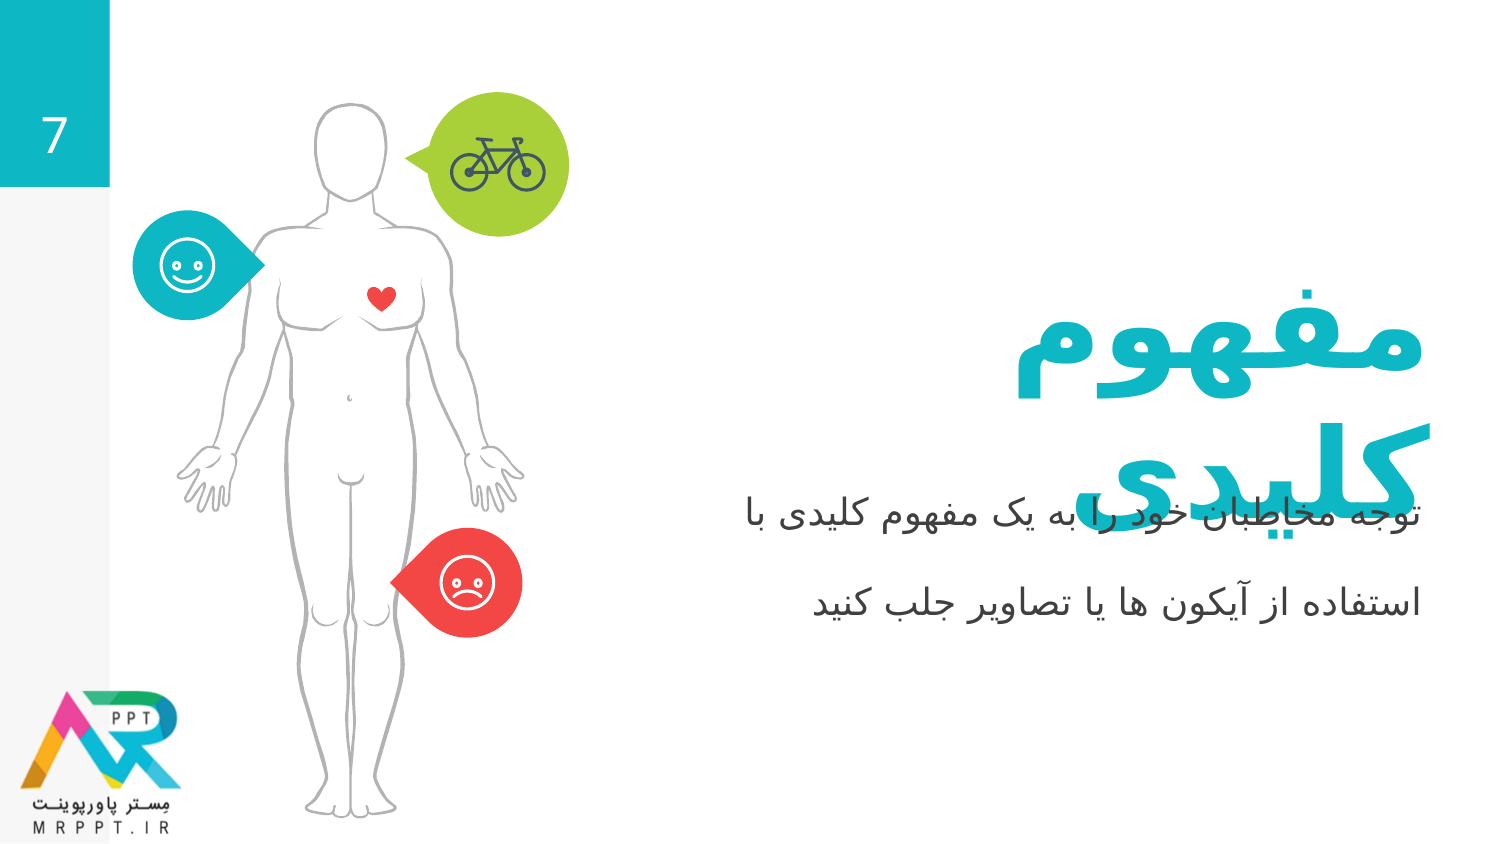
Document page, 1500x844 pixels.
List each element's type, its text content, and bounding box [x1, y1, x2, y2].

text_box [440, 556, 494, 610]
text_box مفهوم کلیدی [670, 228, 1446, 419]
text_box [176, 102, 525, 819]
text_box توجه مخاطبان خود را به یک مفهوم کلیدی با استفاده از آیکون ها یا تصاویر جلب کنید [630, 427, 1438, 557]
text_box [463, 92, 570, 230]
slide_number 7 [0, 0, 110, 187]
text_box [160, 238, 214, 292]
text_box [132, 212, 171, 318]
picture [0, 682, 201, 844]
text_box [451, 138, 545, 191]
